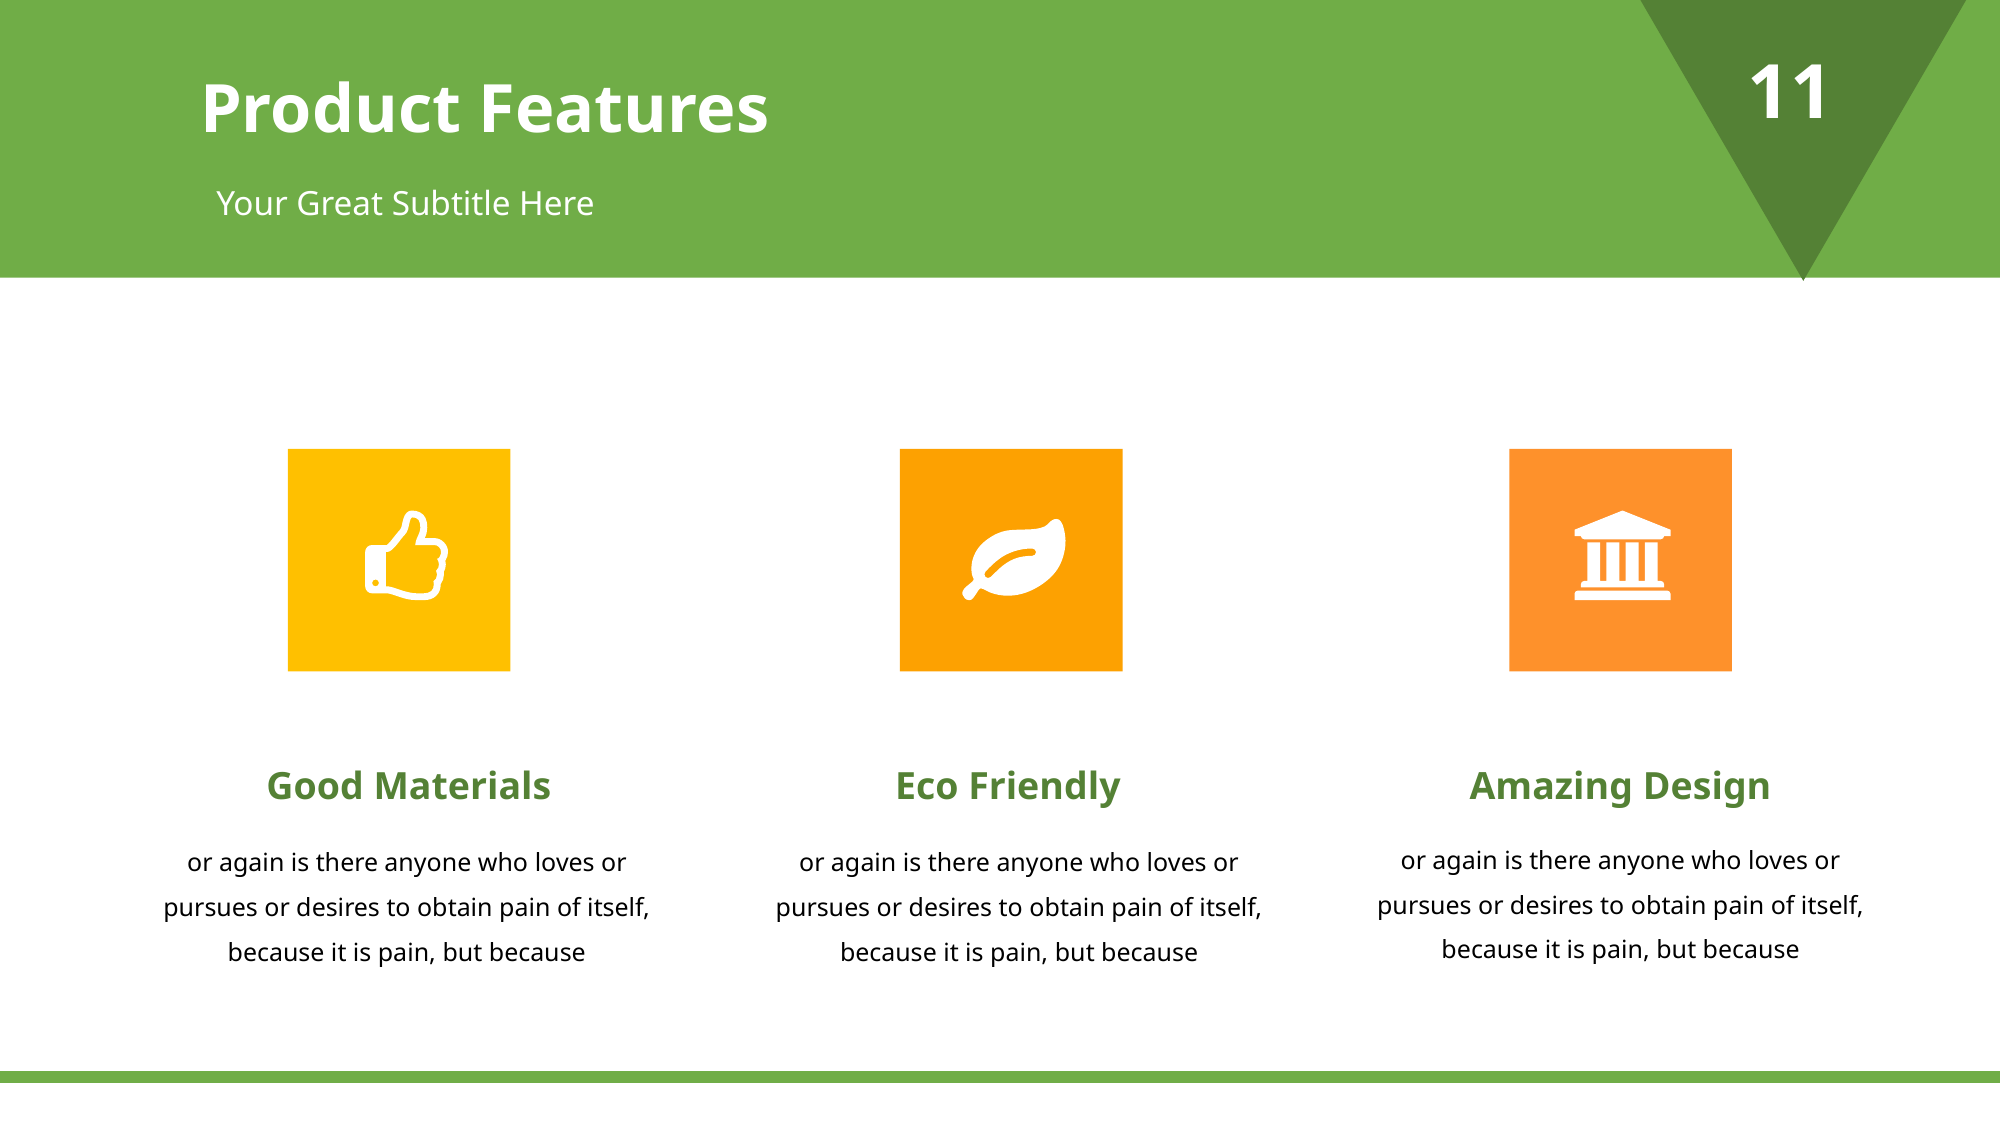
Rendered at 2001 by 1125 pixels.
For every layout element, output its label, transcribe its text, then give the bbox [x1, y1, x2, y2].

text_box [1574, 510, 1671, 540]
text_box [1580, 542, 1665, 588]
text_box or again is there anyone who loves or pursues or desires to obtain pain of itself, because it is pain, but because [132, 824, 682, 976]
text_box [1509, 448, 1732, 672]
text_box [899, 448, 1123, 672]
text_box Product Features [184, 58, 848, 155]
text_box Good Materials [244, 754, 574, 816]
text_box [287, 448, 511, 672]
text_box Eco Friendly [870, 754, 1147, 816]
text_box or again is there anyone who loves or pursues or desires to obtain pain of itself, because it is pain, but because [1346, 821, 1896, 974]
text_box 11 [1709, 36, 1873, 143]
text_box Amazing Design [1442, 754, 1800, 816]
text_box [365, 510, 448, 601]
text_box [0, 0, 1801, 278]
text_box [1640, 0, 1967, 281]
text_box Your Great Subtitle Here [184, 174, 627, 231]
text_box or again is there anyone who loves or pursues or desires to obtain pain of itself, because it is pain, but because [744, 824, 1294, 976]
text_box [962, 518, 1066, 601]
text_box [1806, 0, 2000, 278]
text_box [1574, 590, 1671, 601]
